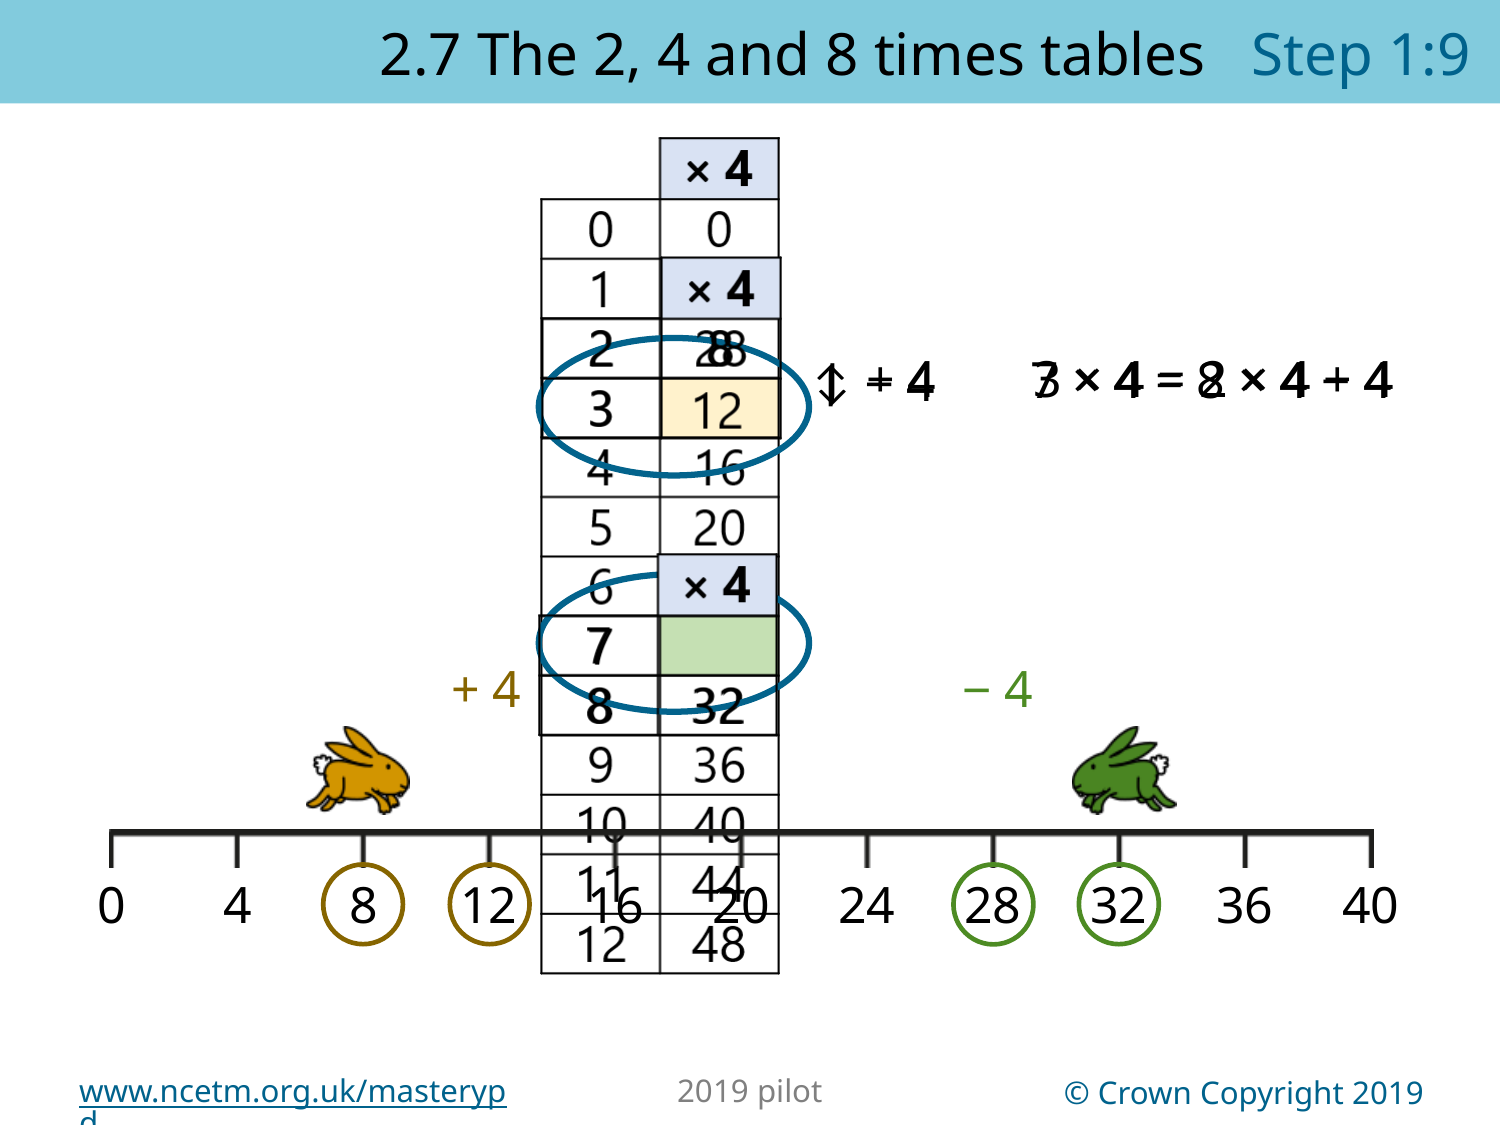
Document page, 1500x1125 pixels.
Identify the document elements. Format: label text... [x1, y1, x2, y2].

picture [540, 122, 783, 472]
picture [538, 428, 783, 829]
text_box + 4 [436, 650, 533, 726]
text_box [788, 369, 807, 444]
text_box 7 × 4 = 8 × 4 − 4 [1015, 340, 1408, 416]
text_box [786, 604, 810, 682]
picture [1072, 726, 1177, 815]
list 2.7 The 2, 4 and 8 times tables Step 1:9 [0, 0, 1500, 104]
text_box − 4 [947, 650, 1048, 726]
text_box ↓ + 4 [794, 339, 952, 415]
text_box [82, 829, 1414, 943]
text_box ↑ − 4 [792, 344, 951, 420]
picture [540, 943, 781, 1003]
picture [305, 726, 410, 815]
